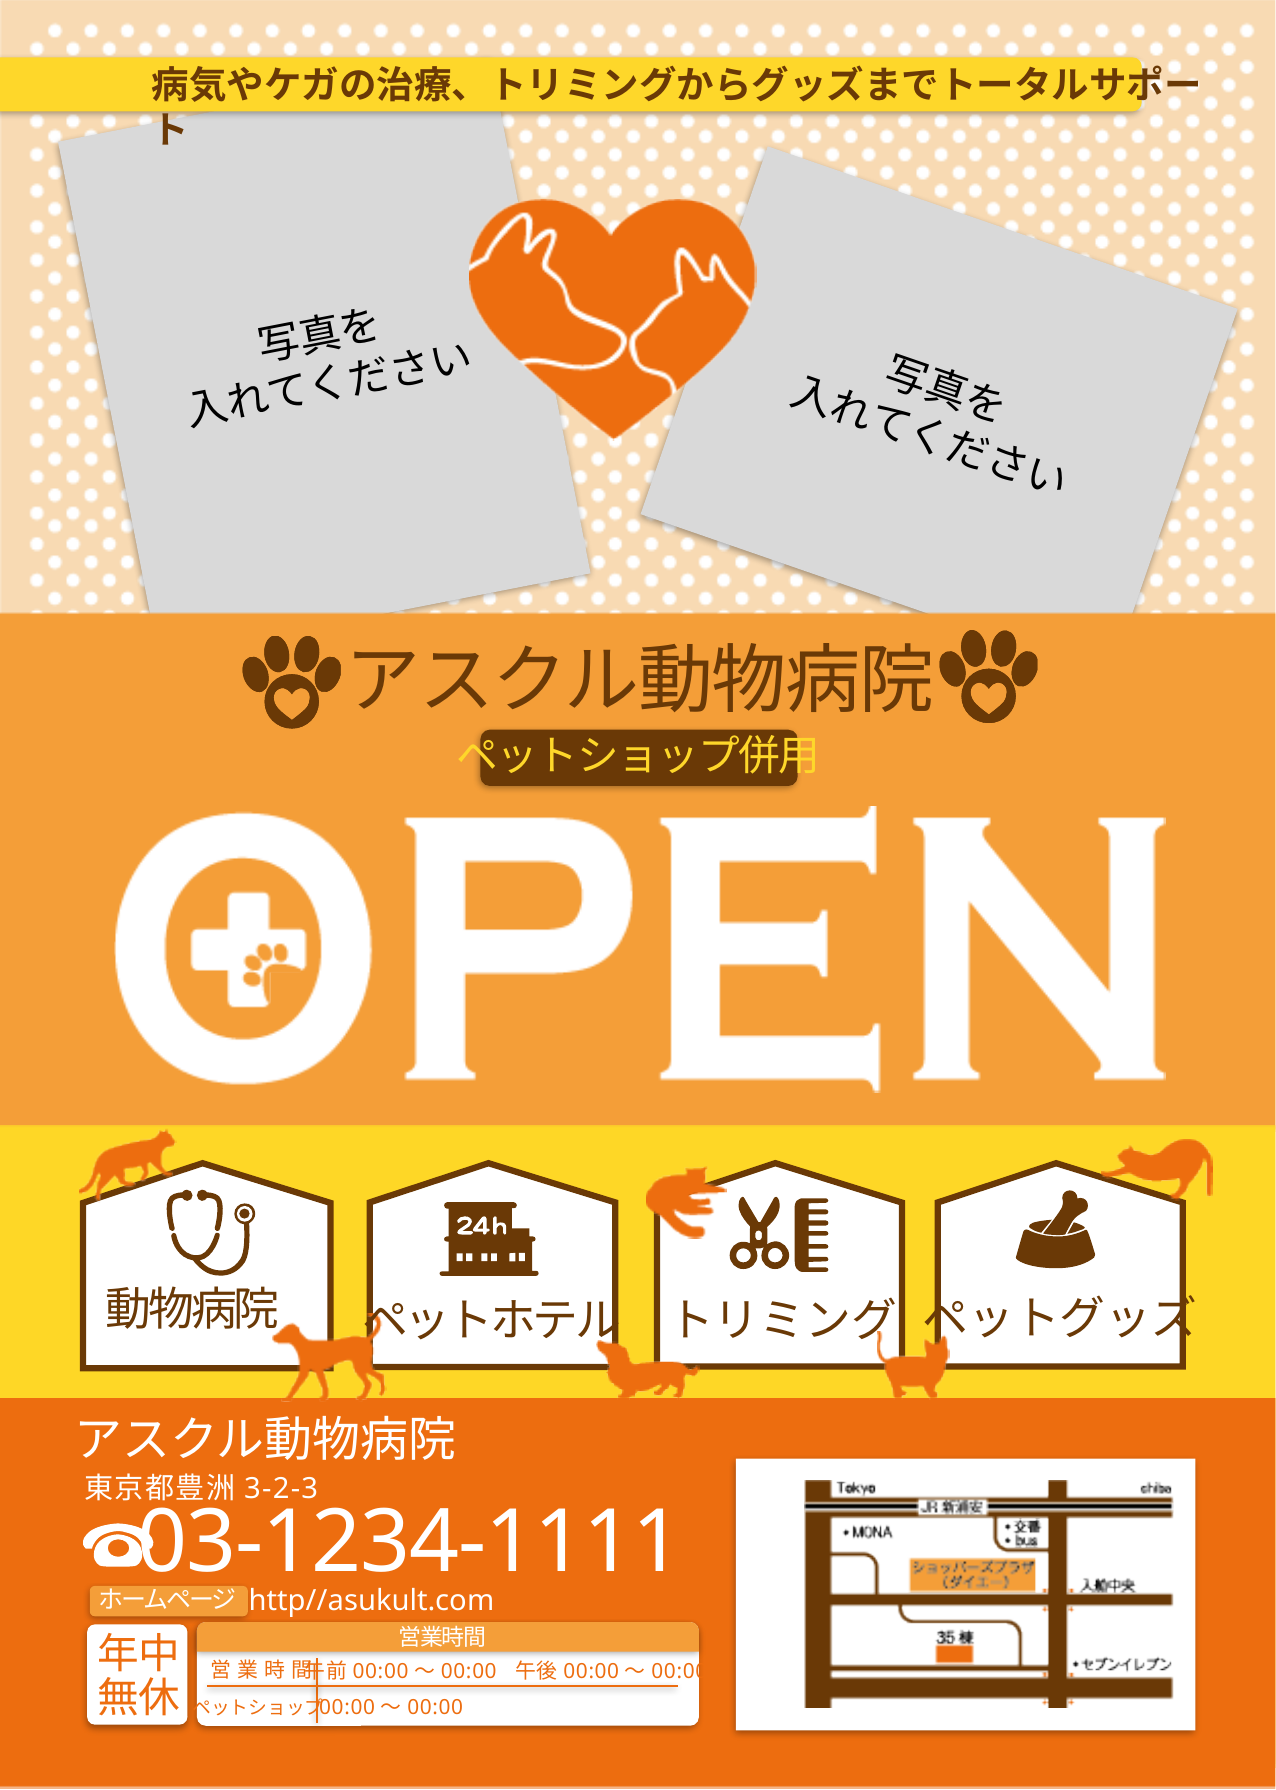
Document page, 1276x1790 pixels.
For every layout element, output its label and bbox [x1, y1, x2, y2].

text_box [653, 1159, 906, 1370]
text_box [366, 1159, 620, 1370]
text_box [79, 1159, 334, 1372]
text_box [934, 1159, 1187, 1370]
picture [0, 0, 1276, 1790]
